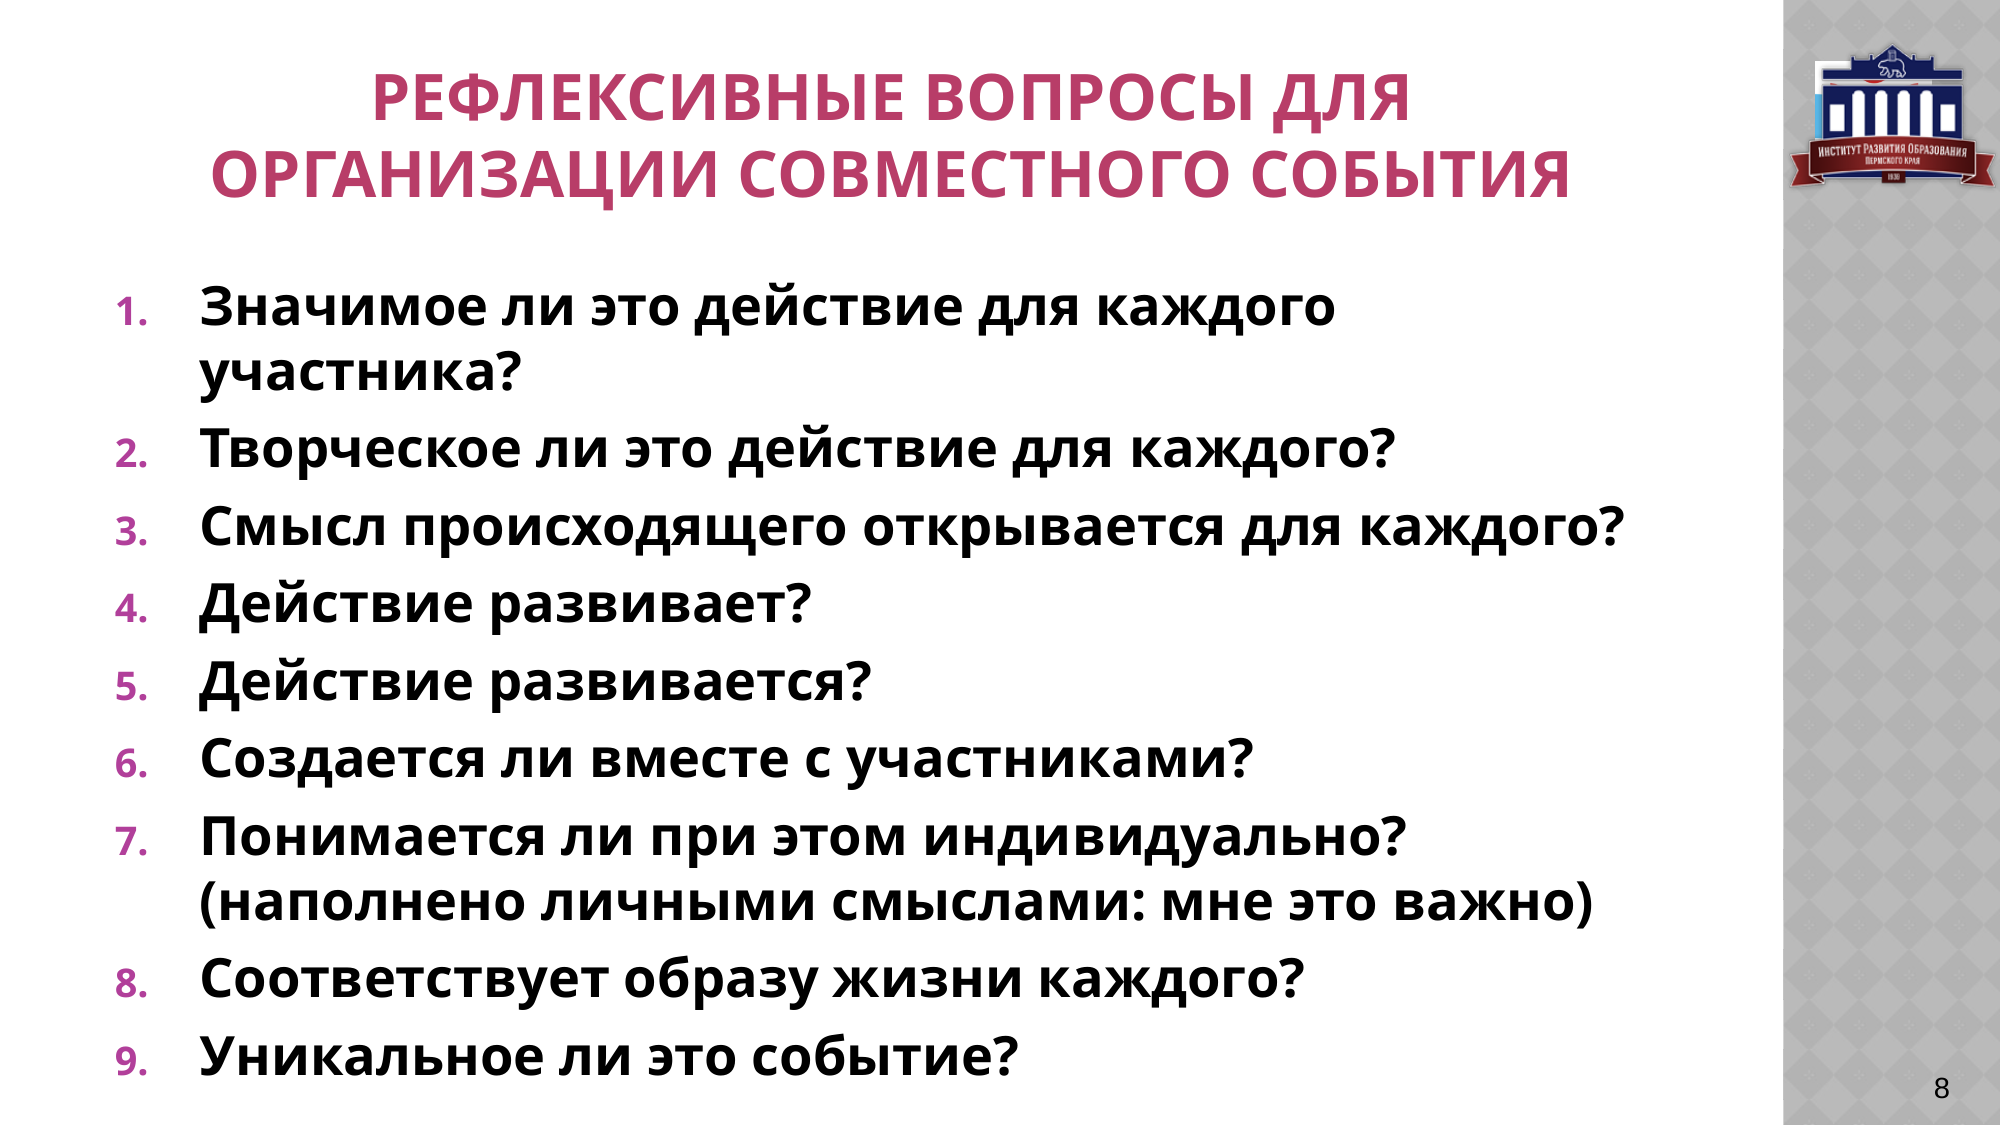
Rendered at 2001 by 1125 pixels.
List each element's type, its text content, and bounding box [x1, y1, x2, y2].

picture [1784, 38, 2000, 194]
title Рефлексивные вопросы для организации совместного события [99, 52, 1684, 210]
list Значимое ли это действие для каждого участника? Творческое ли это действие для каждого? Смысл происходящего открывается для каждого? Действие развивает? Действие развивается? Создается ли вместе с участниками? Понимается ли при этом индивидуально? (наполнено личными смыслами: мне это важно) Соответствует образу жизни каждого? Уникальное ли это событие? [99, 264, 1684, 1059]
